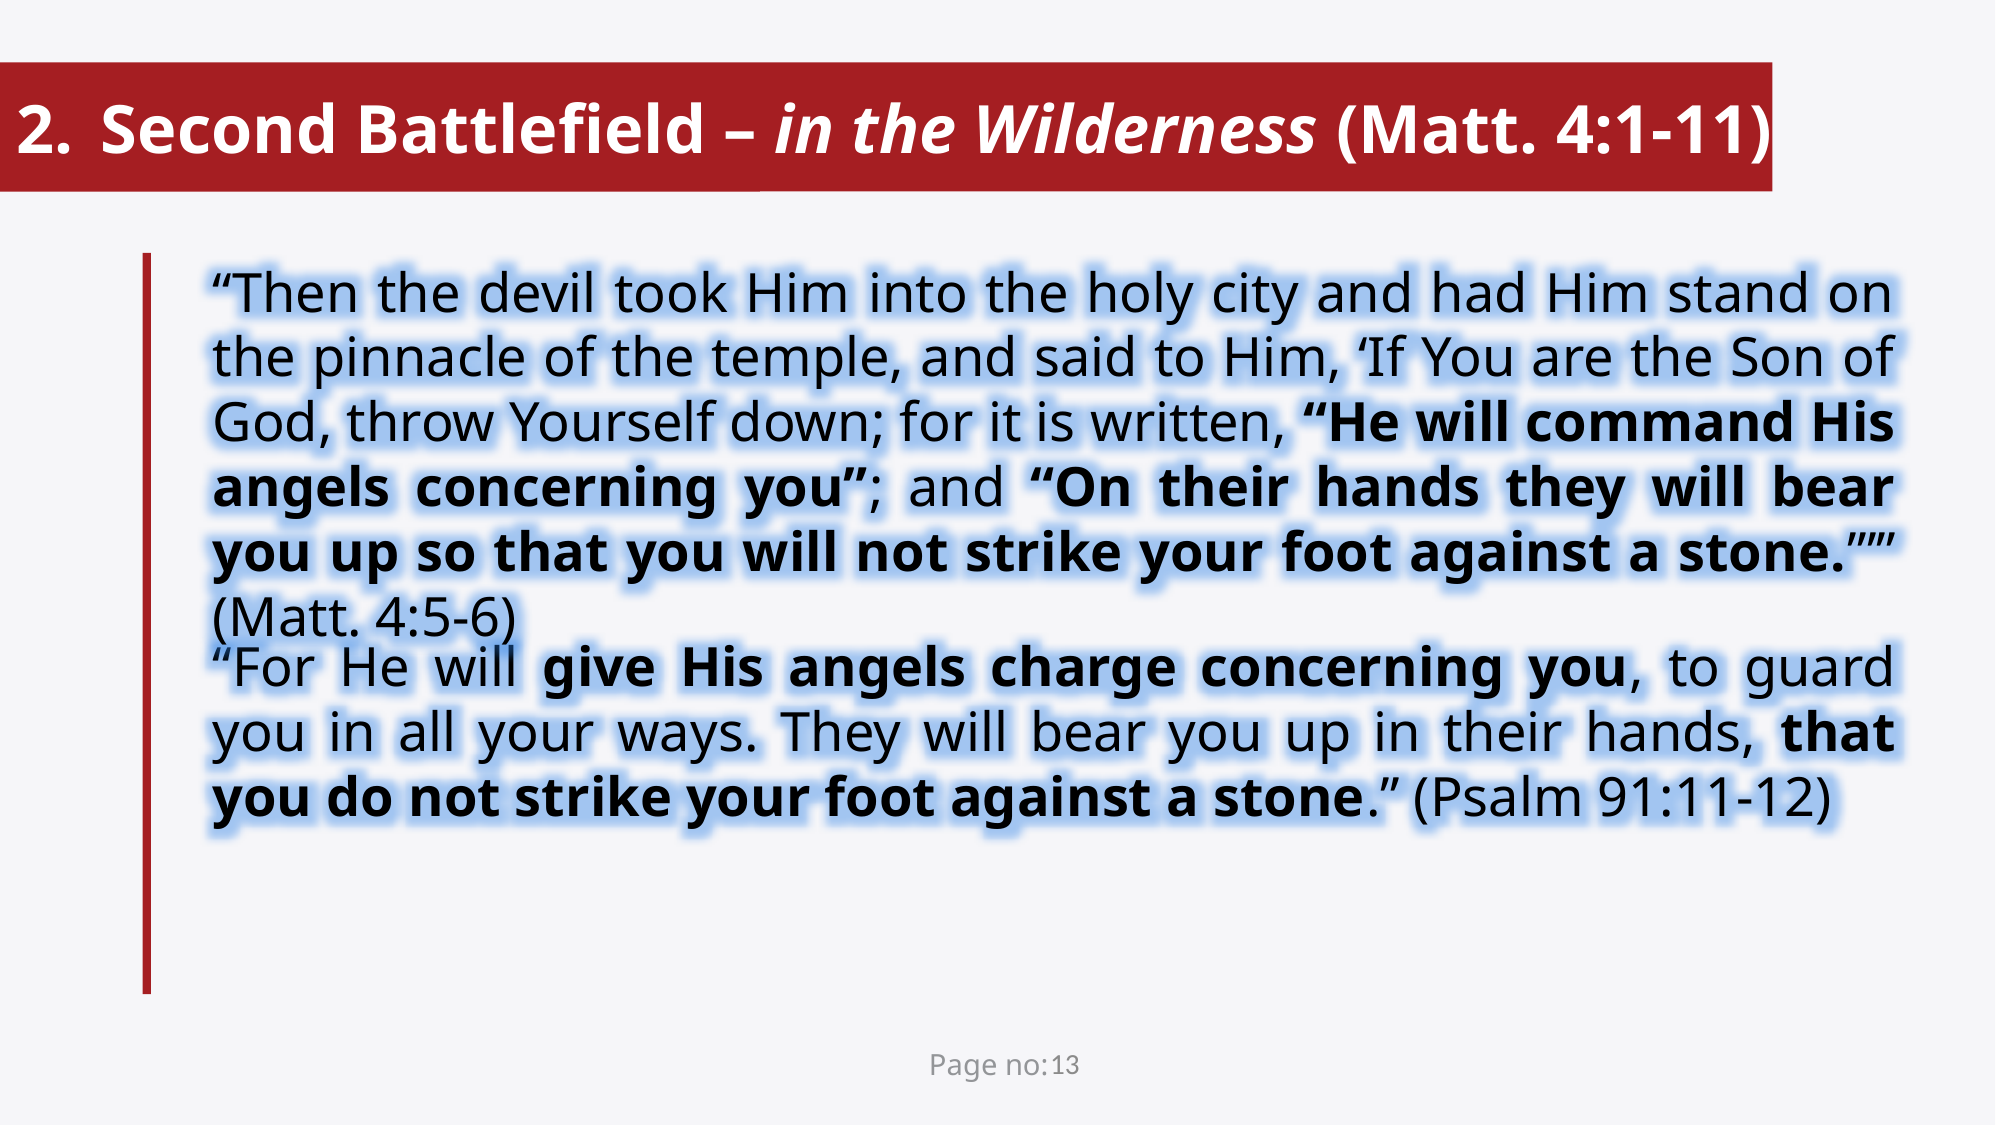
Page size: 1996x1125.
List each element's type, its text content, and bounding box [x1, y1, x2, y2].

text_box “For He will give His angels charge concerning you, to guard you in all your ways. They will bear you up in their hands, that you do not strike your foot against a stone.” (Psalm 91:11-12) [198, 671, 1911, 835]
text_box “Then the devil took Him into the holy city and had Him stand on the pinnacle of the temple, and said to Him, ‘If You are the Son of God, throw Yourself down; for it is written, “He will command His angels concerning you”; and “On their hands they will bear you up so that you will not strike your foot against a stone.”’” (Matt. 4:5-6) [198, 250, 1911, 655]
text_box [1, 62, 1798, 192]
